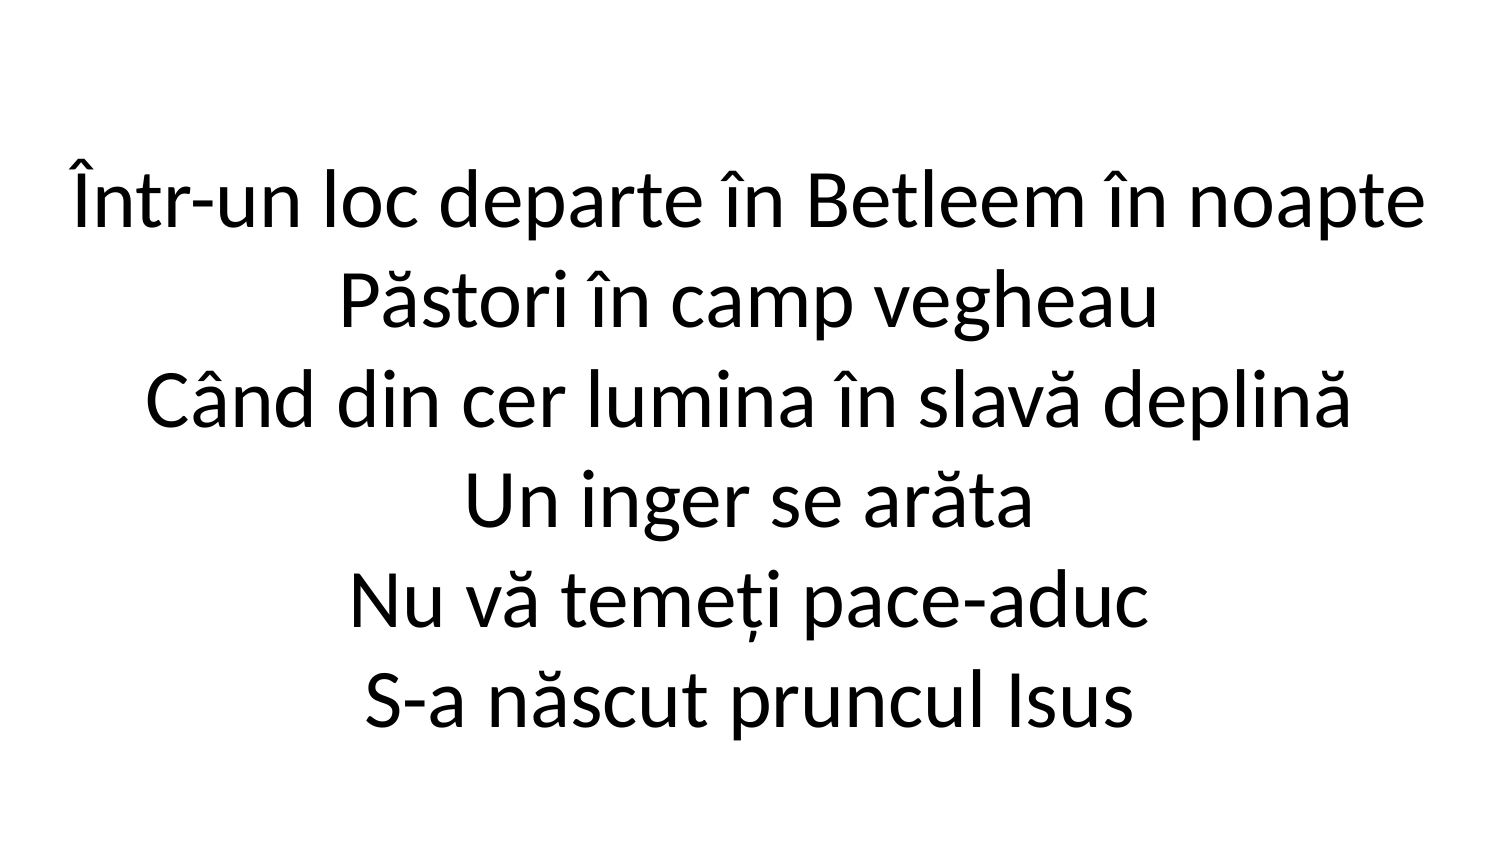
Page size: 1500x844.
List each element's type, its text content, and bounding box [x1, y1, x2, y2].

text_box Într-un loc departe în Betleem în noapte Păstori în camp vegheau Când din cer lumina în slavă deplină Un inger se arăta Nu vă temeți pace-aduc S-a născut pruncul Isus [56, 92, 1443, 752]
